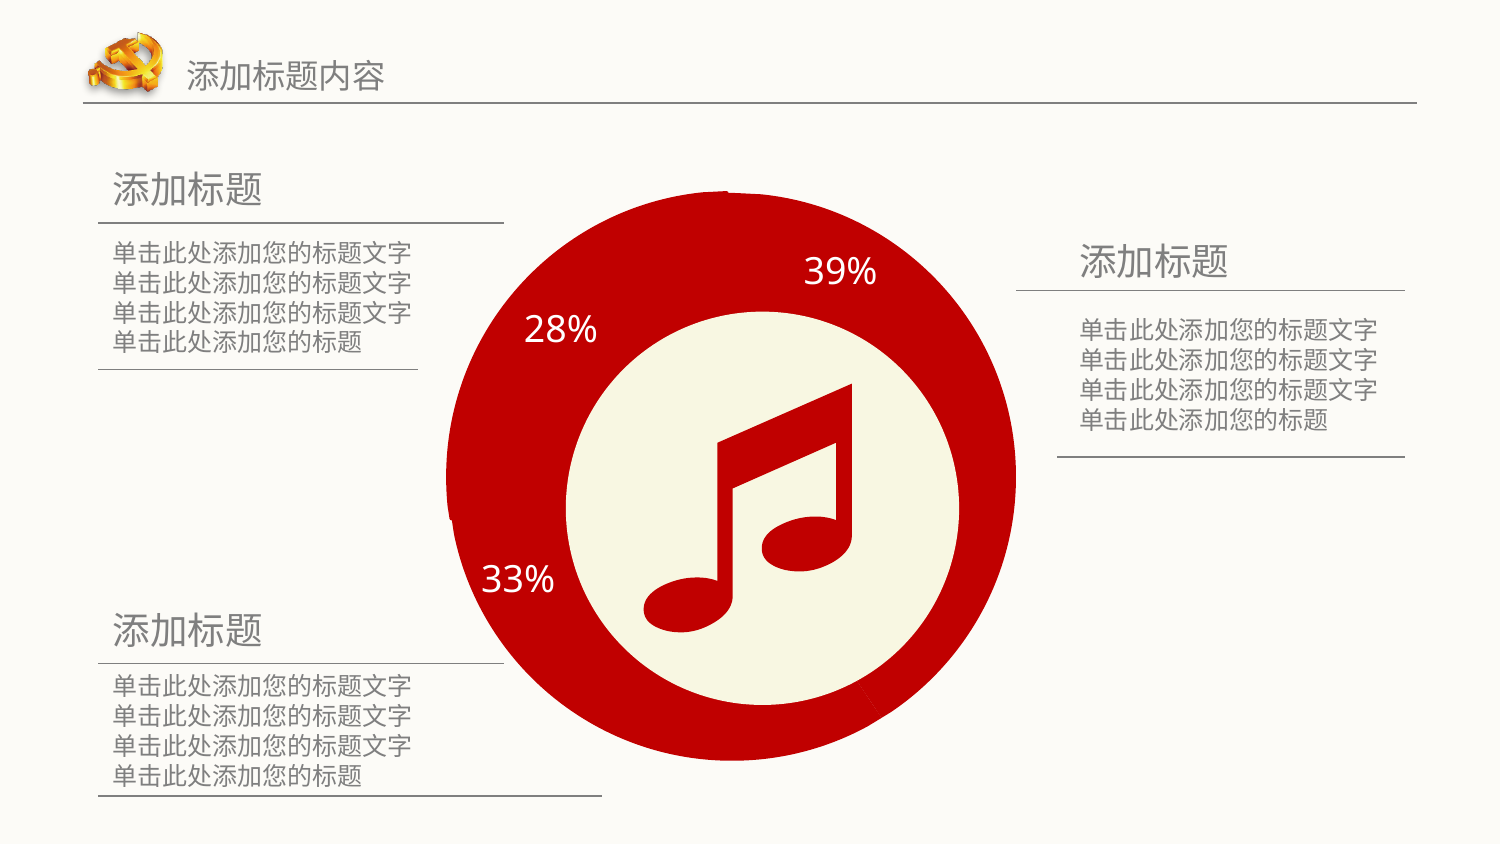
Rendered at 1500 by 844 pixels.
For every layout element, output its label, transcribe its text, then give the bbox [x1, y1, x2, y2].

picture [0, 0, 1500, 844]
text_box 添加标题 [1064, 231, 1297, 290]
text_box 单击此处添加您的标题文字单击此处添加您的标题文字单击此处添加您的标题文字单击此处添加您的标题 [98, 670, 440, 795]
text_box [447, 192, 1017, 761]
text_box 单击此处添加您的标题文字单击此处添加您的标题文字单击此处添加您的标题文字单击此处添加您的标题 [1064, 307, 1406, 442]
text_box 单击此处添加您的标题文字单击此处添加您的标题文字单击此处添加您的标题文字单击此处添加您的标题 [98, 229, 440, 365]
text_box 添加标题内容 [171, 47, 404, 102]
text_box 添加标题 [98, 159, 331, 219]
text_box 添加标题 [98, 599, 331, 660]
